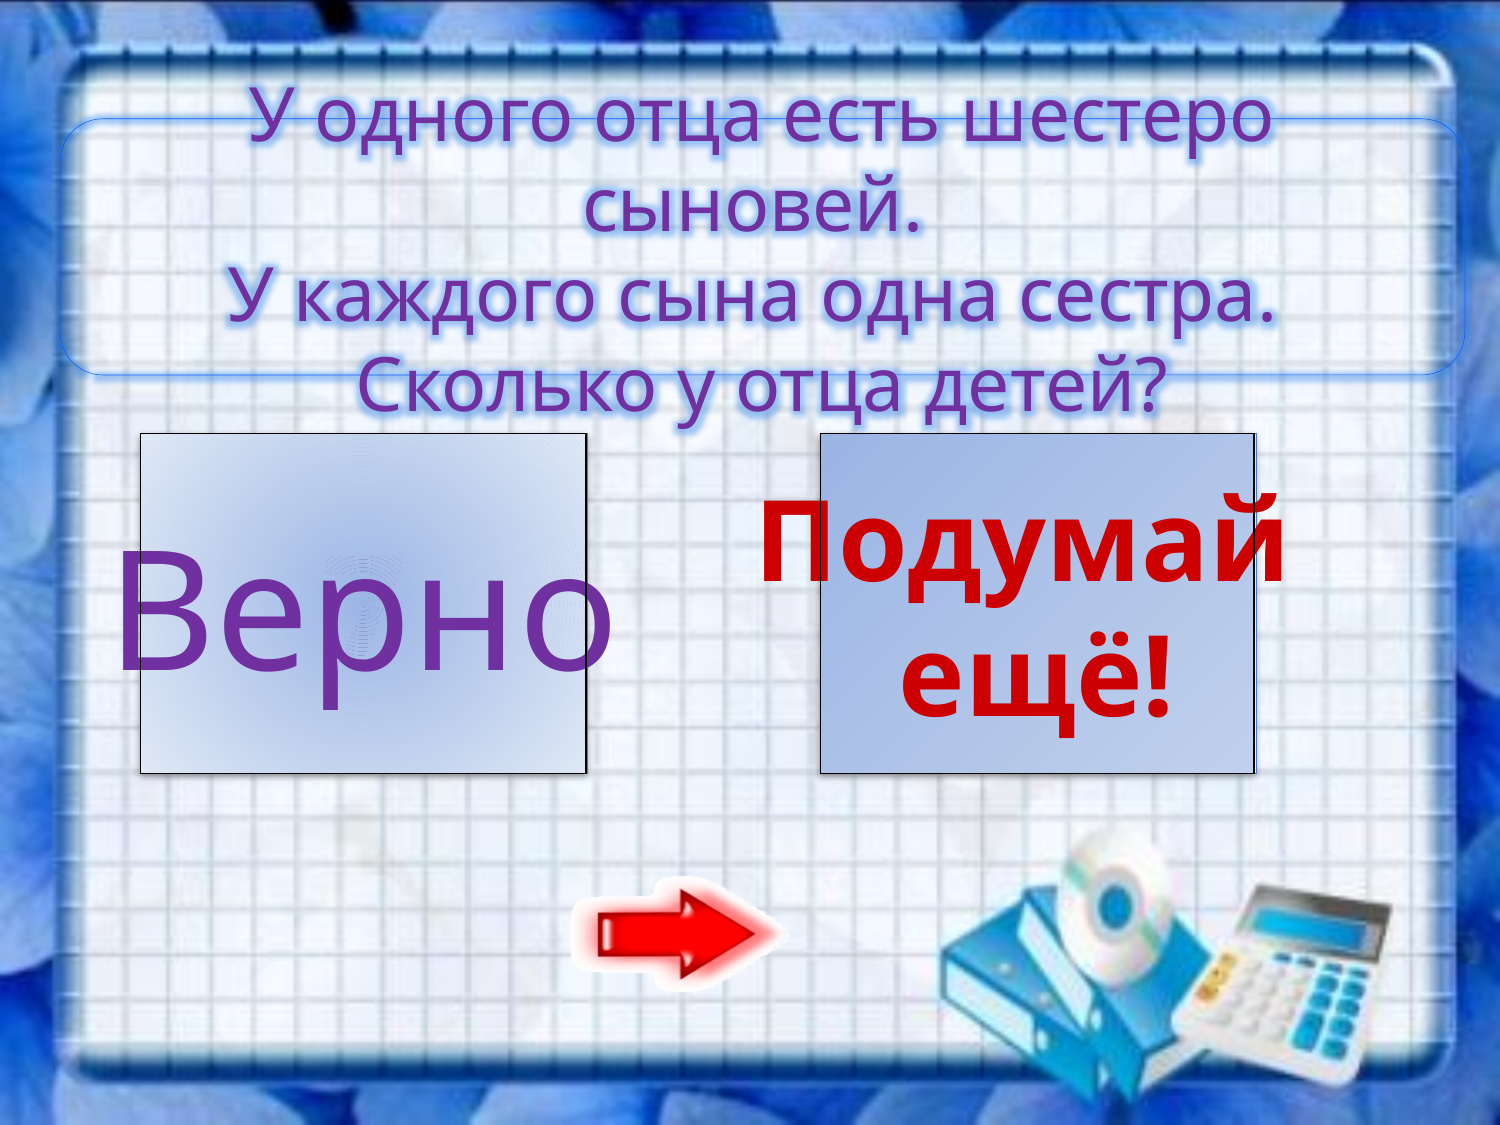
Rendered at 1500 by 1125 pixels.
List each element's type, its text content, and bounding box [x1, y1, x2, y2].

picture [0, 0, 1500, 1125]
text_box [820, 433, 1254, 774]
text_box [140, 433, 586, 774]
text_box У одного отца есть шестеро сыновей. У каждого сына одна сестра. Сколько у отца детей? [58, 116, 1467, 378]
